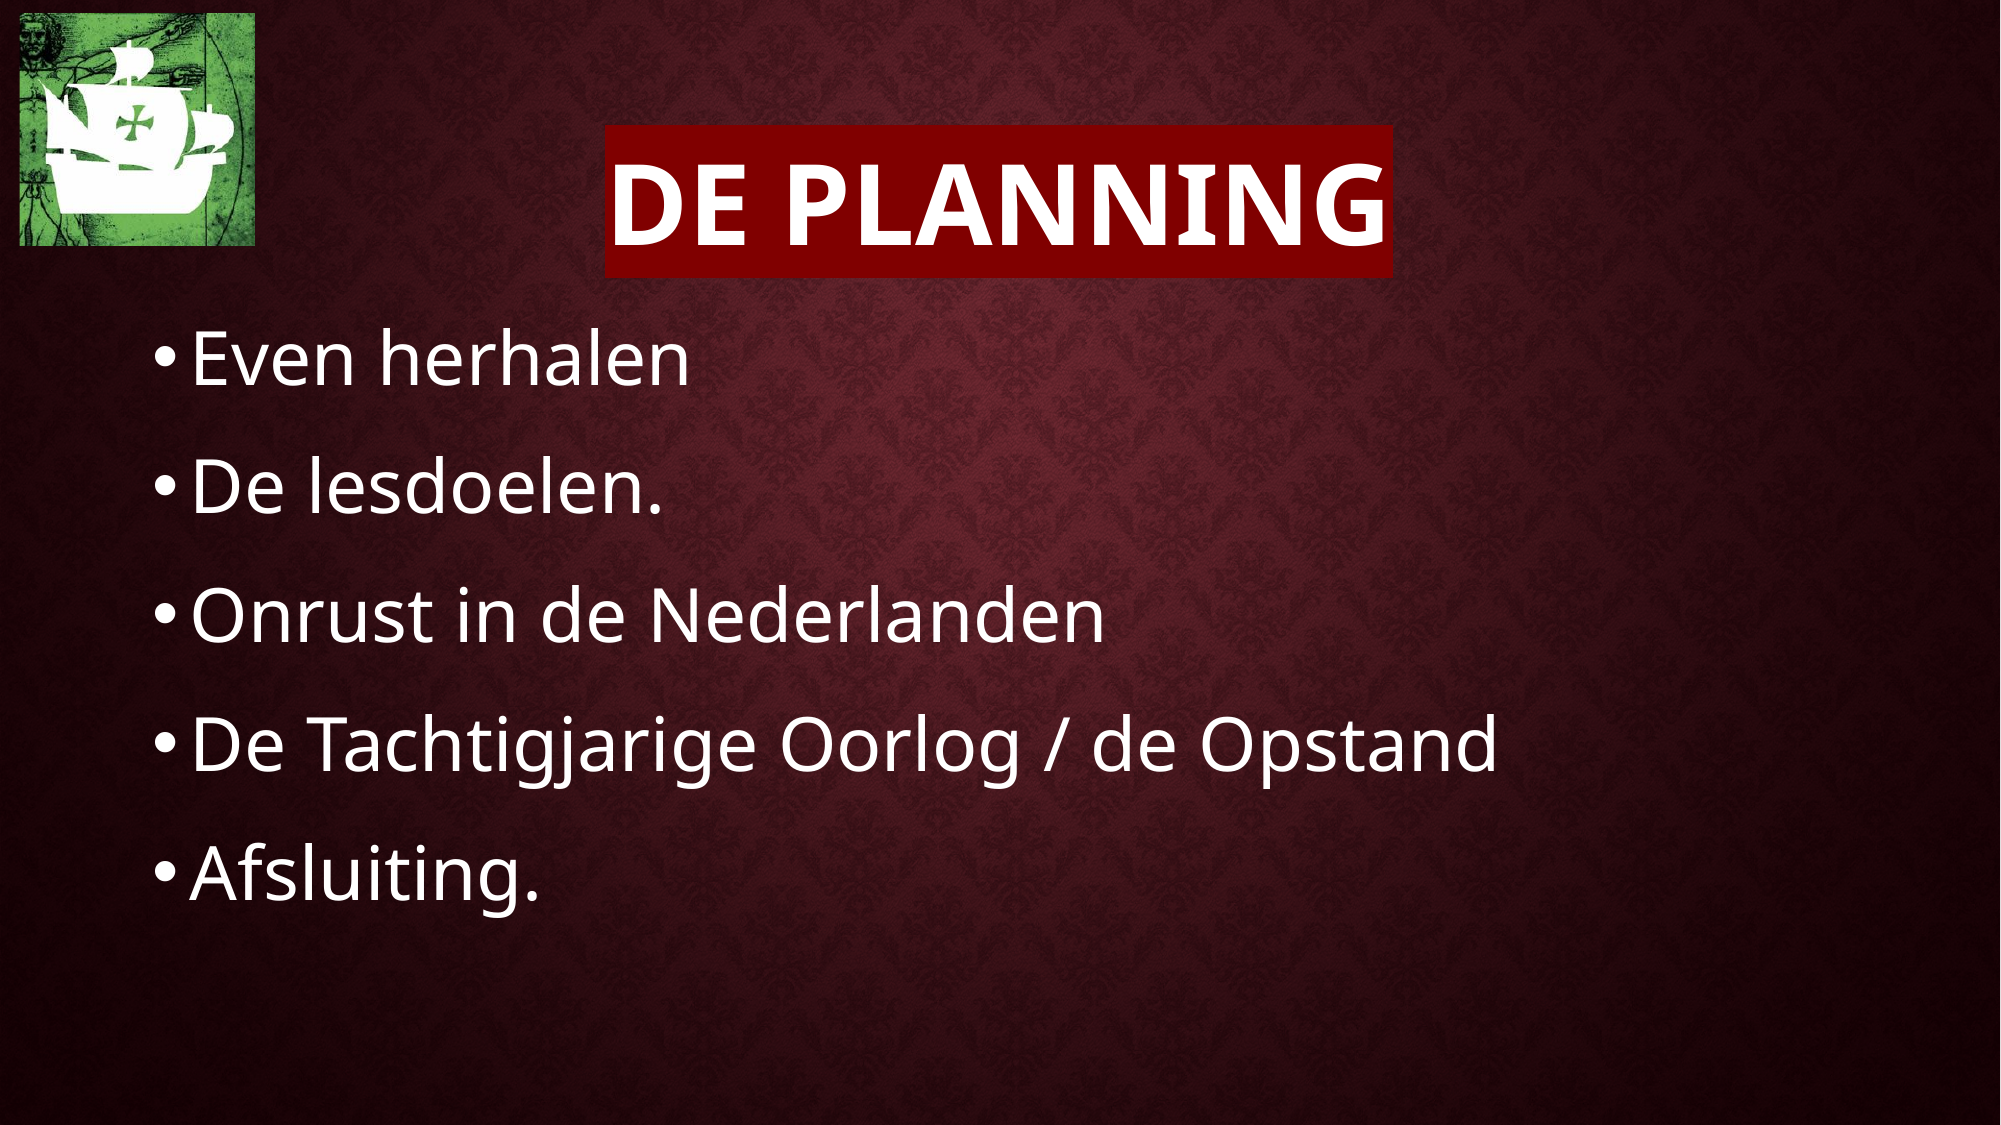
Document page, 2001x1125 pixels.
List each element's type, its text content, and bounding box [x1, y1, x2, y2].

list Even herhalen De lesdoelen. Onrust in de Nederlanden De Tachtigjarige Oorlog / de Opstand Afsluiting. [137, 284, 1836, 1079]
picture [19, 13, 256, 246]
title De planning [149, 99, 1849, 318]
